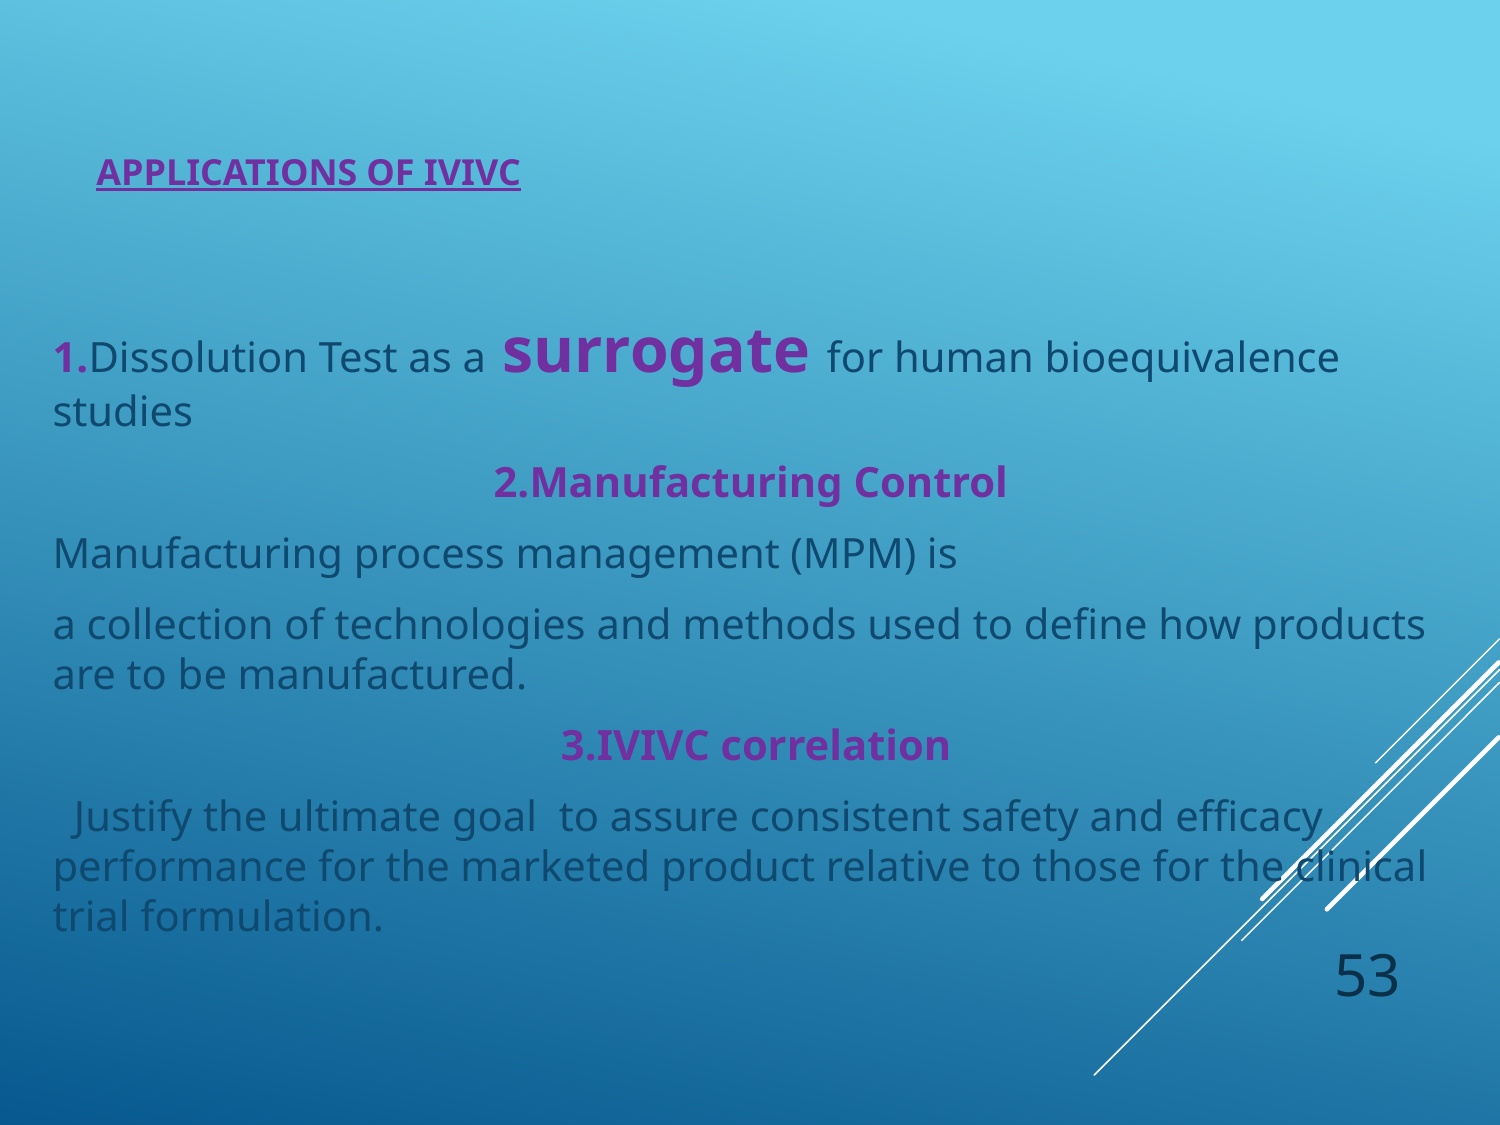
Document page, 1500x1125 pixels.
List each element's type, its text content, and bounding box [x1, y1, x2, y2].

title Applications of IVIVC [81, 106, 1432, 174]
list 1.Dissolution Test as a surrogate for human bioequivalence studies 2.Manufacturing Control Manufacturing process management (MPM) is a collection of technologies and methods used to define how products are to be manufactured. 3.IVIVC correlation Justify the ultimate goal to assure consistent safety and efficacy performance for the marketed product relative to those for the clinical trial formulation. [37, 174, 1475, 1075]
slide_number 53 [1275, 915, 1416, 1025]
